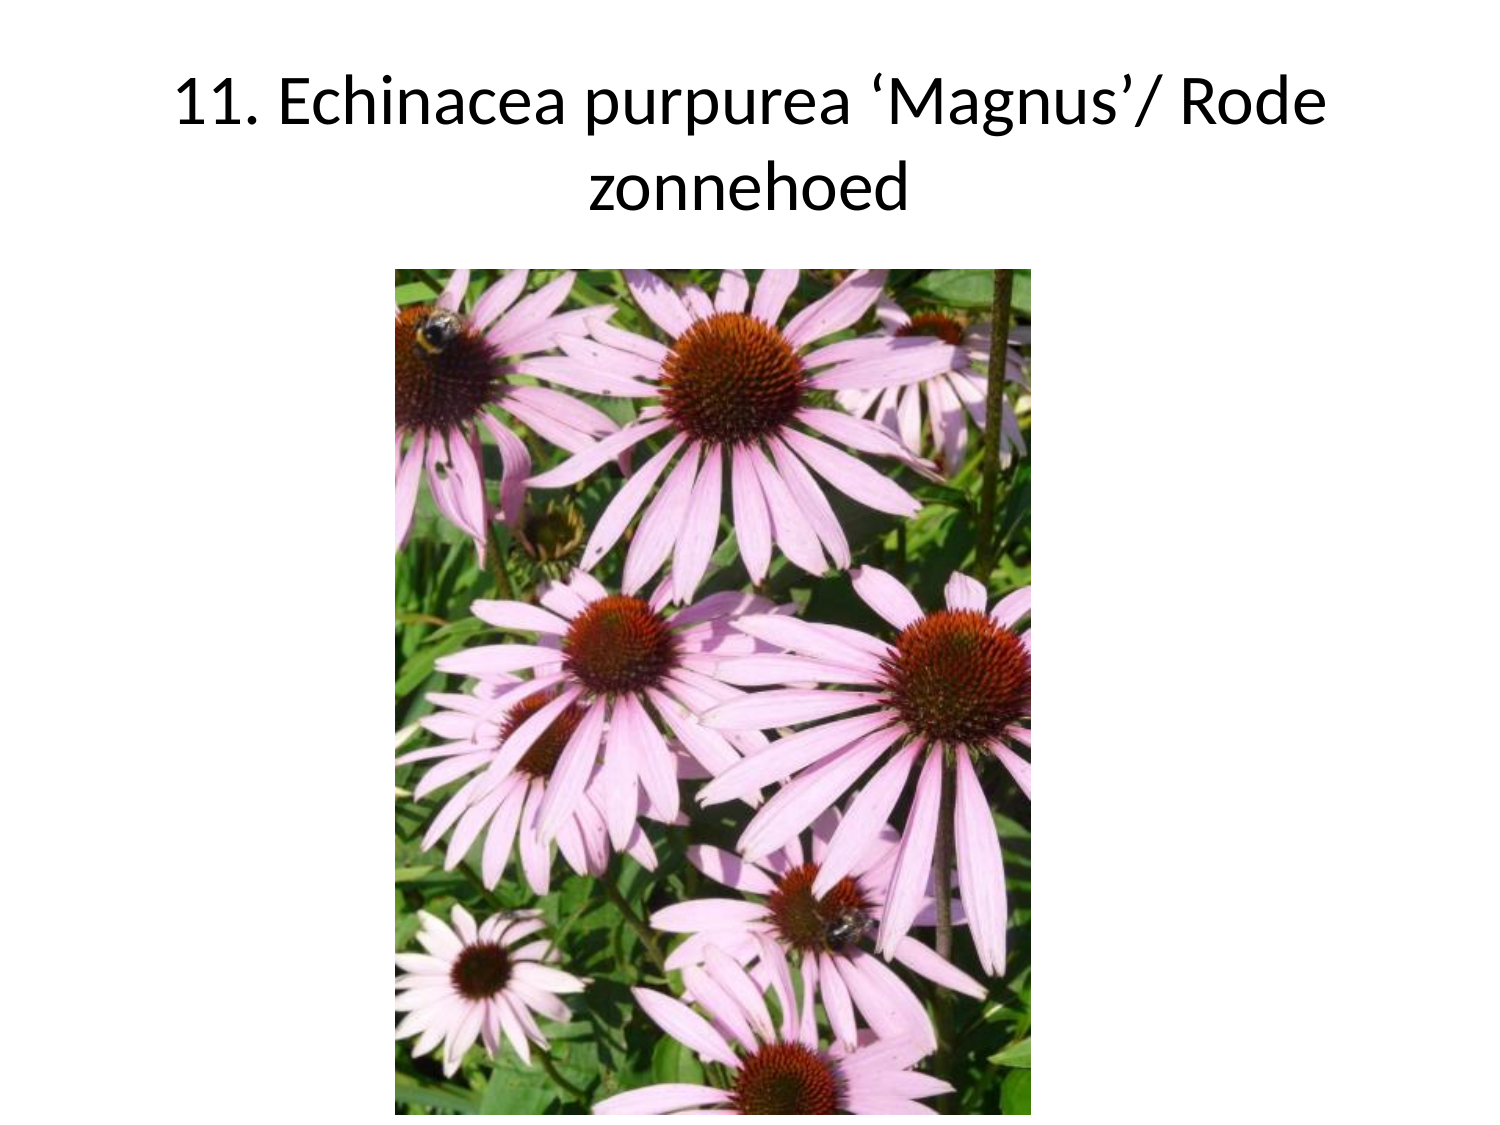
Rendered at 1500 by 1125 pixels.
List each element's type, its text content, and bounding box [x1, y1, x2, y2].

picture [395, 269, 1031, 1115]
title 11. Echinacea purpurea ‘Magnus’/ Rode zonnehoed [75, 45, 1425, 233]
